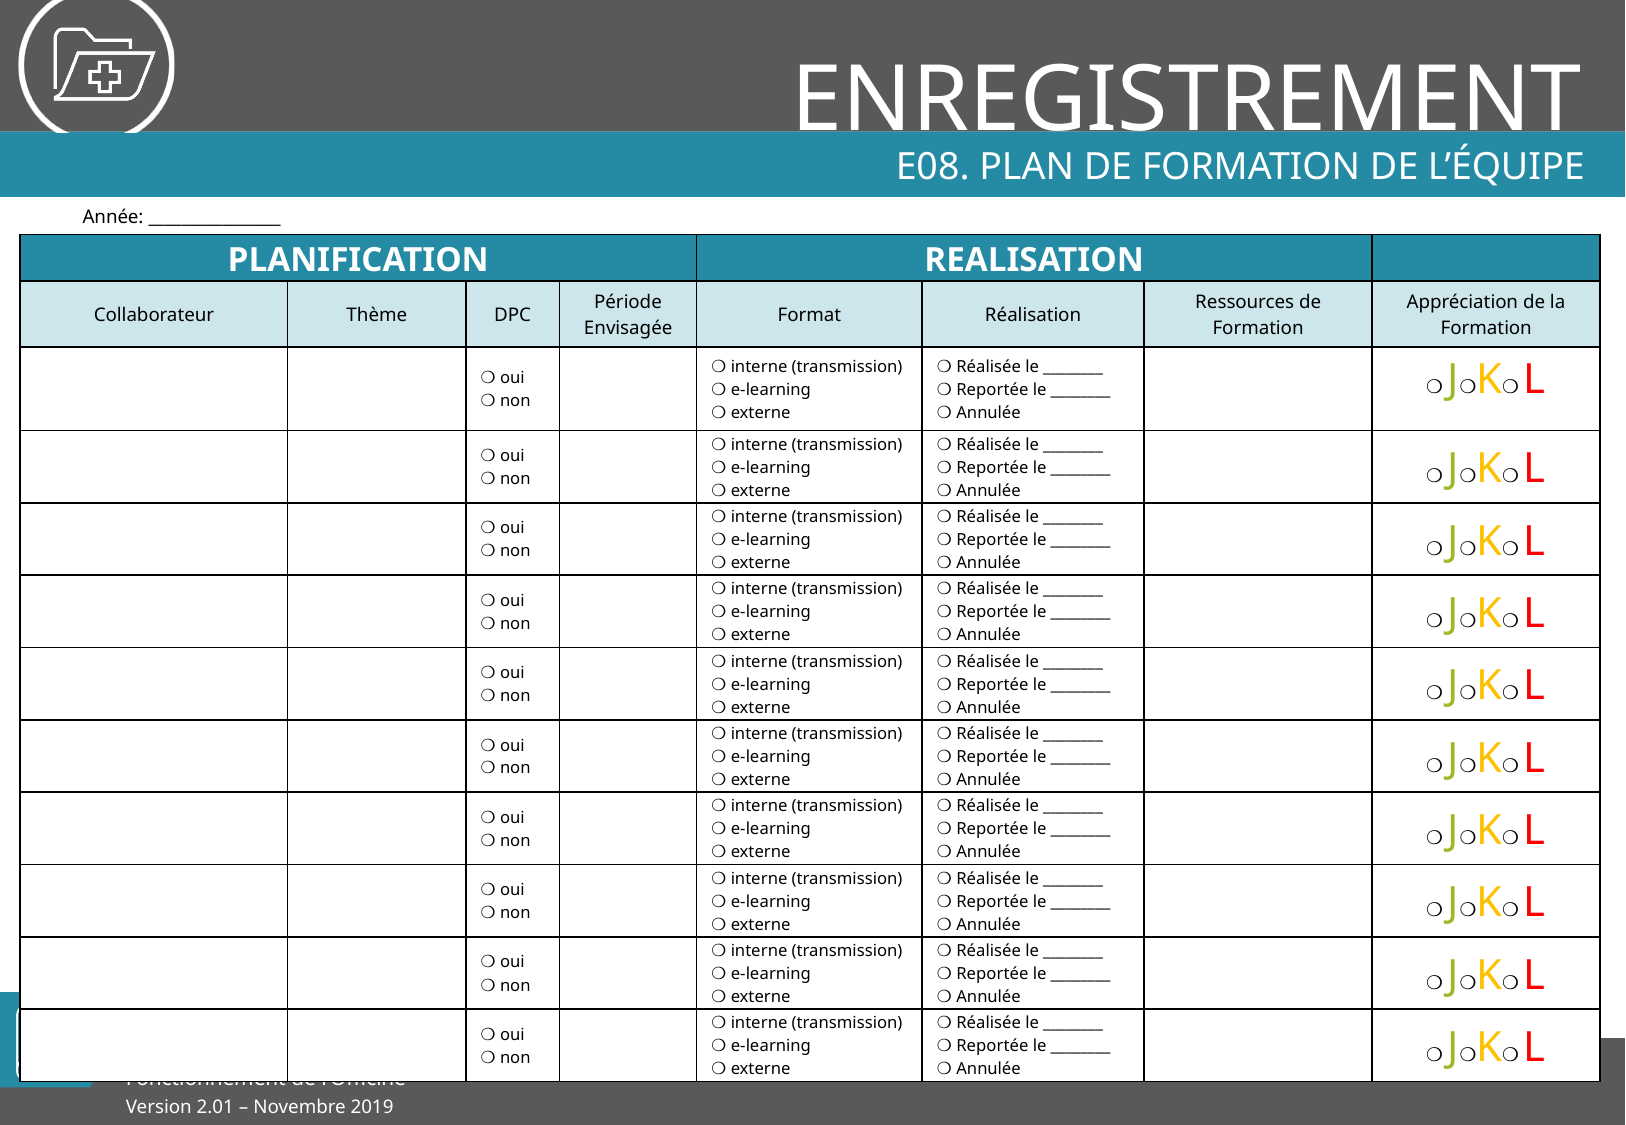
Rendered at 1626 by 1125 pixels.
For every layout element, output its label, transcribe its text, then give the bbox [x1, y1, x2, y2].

table_cell [21, 348, 287, 430]
table_cell [288, 721, 465, 791]
table_cell Période Envisagée [560, 282, 696, 346]
table_cell [288, 504, 465, 574]
table_cell ❍ oui ❍ non [467, 865, 559, 936]
table_cell ❍ oui ❍ non [467, 648, 559, 719]
table_cell ❍ Réalisée le ________ ❍ Reportée le ________ ❍ Annulée [923, 576, 1143, 647]
table_cell ❍ oui ❍ non [467, 1010, 559, 1081]
table_cell ❍ interne (transmission) ❍ e-learning ❍ externe [697, 793, 921, 864]
table_cell ❍ J❍K❍ L [1373, 865, 1599, 936]
table_cell [1145, 576, 1371, 647]
table_cell Appréciation de la Formation [1373, 282, 1599, 346]
table_cell [288, 1010, 465, 1081]
table_cell [21, 1010, 287, 1081]
table_cell ❍ Réalisée le ________ ❍ Reportée le ________ ❍ Annulée [923, 865, 1143, 936]
table_cell [560, 431, 696, 502]
table_cell [21, 938, 287, 1008]
table_cell ❍ J❍K❍ L [1373, 1010, 1599, 1081]
table_cell ❍ interne (transmission) ❍ e-learning ❍ externe [697, 348, 921, 430]
table_cell ❍ J❍K❍ L [1373, 576, 1599, 647]
table_cell [1145, 721, 1371, 791]
table_cell [21, 865, 287, 936]
table_cell ❍ interne (transmission) ❍ e-learning ❍ externe [697, 648, 921, 719]
table_cell ❍ Réalisée le ________ ❍ Reportée le ________ ❍ Annulée [923, 793, 1143, 864]
table_cell [560, 576, 696, 647]
text_box Année: ________________ [67, 197, 296, 235]
table_cell ❍ Réalisée le ________ ❍ Reportée le ________ ❍ Annulée [923, 431, 1143, 502]
table_cell [1145, 504, 1371, 574]
table_cell [1145, 865, 1371, 936]
table_cell ❍ Réalisée le ________ ❍ Reportée le ________ ❍ Annulée [923, 504, 1143, 574]
table_cell ❍ interne (transmission) ❍ e-learning ❍ externe [697, 576, 921, 647]
table_cell [1145, 431, 1371, 502]
table_cell ❍ interne (transmission) ❍ e-learning ❍ externe [697, 938, 921, 1008]
table_cell [288, 938, 465, 1008]
table_cell ❍ Réalisée le ________ ❍ Reportée le ________ ❍ Annulée [923, 648, 1143, 719]
table_cell ❍ J❍K❍ L [1373, 793, 1599, 864]
table_header [1373, 235, 1599, 280]
table_header PLANIFICATION [21, 235, 696, 280]
table_cell [1145, 1010, 1371, 1081]
table_cell ❍ interne (transmission) ❍ e-learning ❍ externe [697, 865, 921, 936]
table_cell ❍ Réalisée le ________ ❍ Reportée le ________ ❍ Annulée [923, 1010, 1143, 1081]
table_cell [1145, 348, 1371, 430]
table_cell [560, 1010, 696, 1081]
table_cell ❍ J❍K❍ L [1373, 431, 1599, 502]
table_cell ❍ oui ❍ non [467, 938, 559, 1008]
table_cell [560, 865, 696, 936]
table_cell Collaborateur [21, 282, 287, 346]
title E08. Plan de formation de l’équipe [511, 139, 1601, 196]
table_cell ❍ J❍K❍ L [1373, 648, 1599, 719]
table_header REALISATION [697, 235, 1371, 280]
table_cell [21, 576, 287, 647]
table_cell ❍ interne (transmission) ❍ e-learning ❍ externe [697, 431, 921, 502]
table_cell ❍ J❍K❍ L [1373, 938, 1599, 1008]
table_cell Format [697, 282, 921, 346]
table_cell [560, 793, 696, 864]
table_cell ❍ interne (transmission) ❍ e-learning ❍ externe [697, 1010, 921, 1081]
table_cell [288, 865, 465, 936]
table_cell ❍ oui ❍ non [467, 793, 559, 864]
table_cell ❍ oui ❍ non [467, 576, 559, 647]
table_cell ❍ Réalisée le ________ ❍ Reportée le ________ ❍ Annulée [923, 938, 1143, 1008]
table_cell [1145, 648, 1371, 719]
table_cell [288, 348, 465, 430]
table_cell ❍ interne (transmission) ❍ e-learning ❍ externe [697, 504, 921, 574]
table_cell [560, 348, 696, 430]
table_cell Ressources de Formation [1145, 282, 1371, 346]
table_cell [560, 938, 696, 1008]
table_cell ❍ Réalisée le ________ ❍ Reportée le ________ ❍ Annulée [923, 721, 1143, 791]
table_cell [21, 721, 287, 791]
table_cell ❍ oui ❍ non [467, 721, 559, 791]
table_cell Réalisation [923, 282, 1143, 346]
table_cell ❍ oui ❍ non [467, 431, 559, 502]
table_cell ❍ oui ❍ non [467, 504, 559, 574]
text_box [52, 130, 1625, 206]
table_cell [21, 504, 287, 574]
table_cell DPC [467, 282, 559, 346]
table_cell ❍ J❍K❍ L [1373, 348, 1599, 430]
table_cell ❍ interne (transmission) ❍ e-learning ❍ externe [697, 721, 921, 791]
table_cell [288, 431, 465, 502]
table_cell Thème [288, 282, 465, 346]
table_cell [288, 576, 465, 647]
table_cell [288, 793, 465, 864]
table_cell [21, 793, 287, 864]
table_cell ❍ J❍K❍ L [1373, 504, 1599, 574]
table_cell ❍ J❍K❍ L [1373, 721, 1599, 791]
table_cell [288, 648, 465, 719]
table_cell [1145, 793, 1371, 864]
picture [18, 0, 175, 133]
table_cell ❍ Réalisée le ________ ❍ Reportée le ________ ❍ Annulée [923, 348, 1143, 430]
table_cell [560, 721, 696, 791]
table_cell [560, 504, 696, 574]
table_cell [21, 648, 287, 719]
table_cell [1145, 938, 1371, 1008]
table_cell ❍ oui ❍ non [467, 348, 559, 430]
table_cell [560, 648, 696, 719]
table_cell [21, 431, 287, 502]
